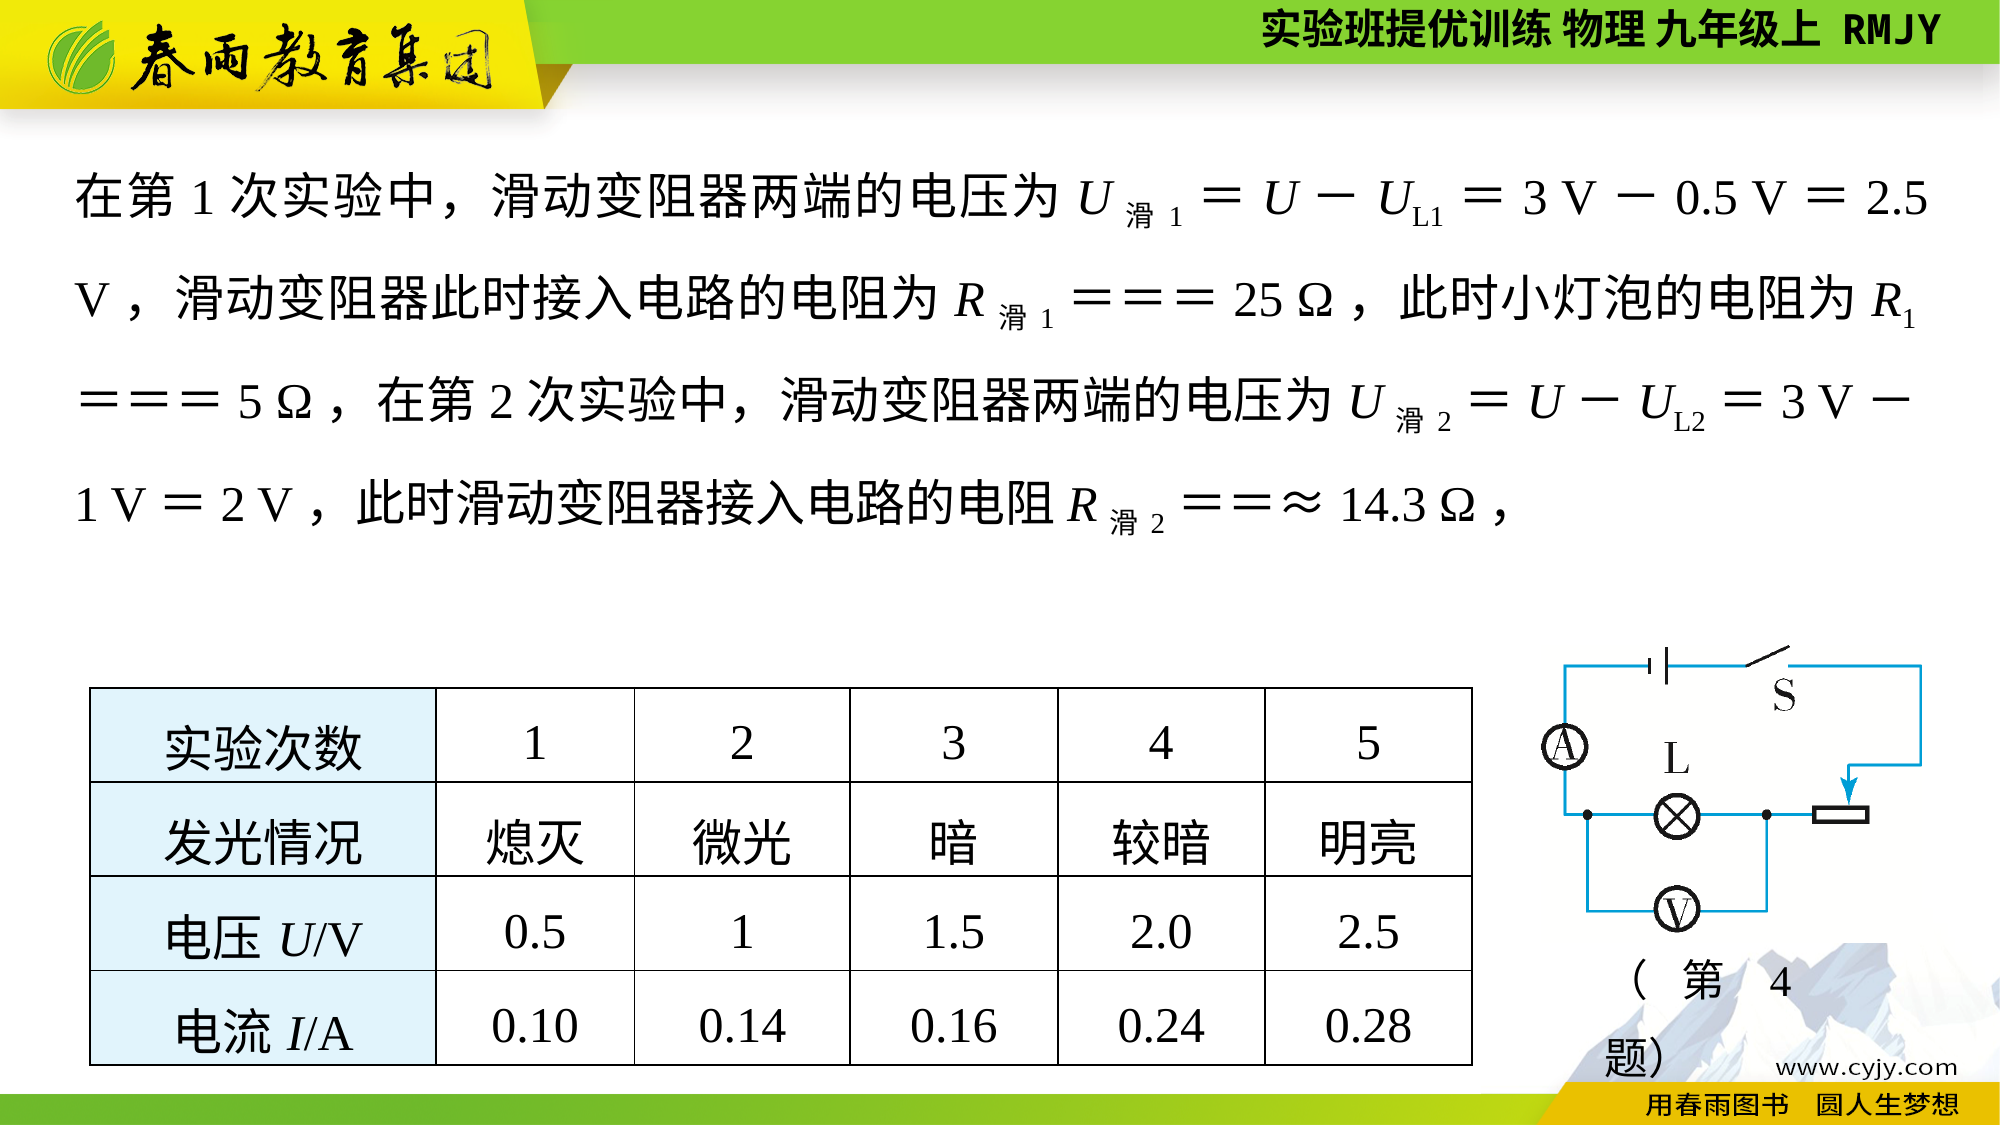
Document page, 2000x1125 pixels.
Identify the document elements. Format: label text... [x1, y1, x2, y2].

table_header 5 [1266, 689, 1471, 781]
table_cell 发光情况 [91, 783, 435, 875]
table_cell 0.16 [851, 971, 1057, 1064]
table_cell 2.5 [1266, 877, 1471, 970]
table_cell 1.5 [851, 877, 1057, 970]
text_box （第4题） [1589, 952, 1817, 1013]
table_cell 0.28 [1266, 971, 1471, 1064]
table_header 实验次数 [91, 689, 435, 781]
table_cell 2.0 [1059, 877, 1264, 970]
table_cell 微光 [635, 783, 849, 875]
table_cell 较暗 [1059, 783, 1264, 875]
table_cell 0.24 [1059, 971, 1264, 1064]
table_cell 暗 [851, 783, 1057, 875]
table_cell 电压U/V [91, 877, 435, 970]
table_cell 0.5 [437, 877, 634, 970]
table_cell 1 [635, 877, 849, 970]
table_cell 明亮 [1266, 783, 1471, 875]
table_cell 0.14 [635, 971, 849, 1064]
table_header 1 [437, 689, 634, 781]
picture [0, 0, 2000, 1125]
table_cell 0.10 [437, 971, 634, 1064]
table_header 3 [851, 689, 1057, 781]
table_cell 熄灭 [437, 783, 634, 875]
table_header 4 [1059, 689, 1264, 781]
table_header 2 [635, 689, 849, 781]
table_cell 电流I/A [91, 971, 435, 1064]
